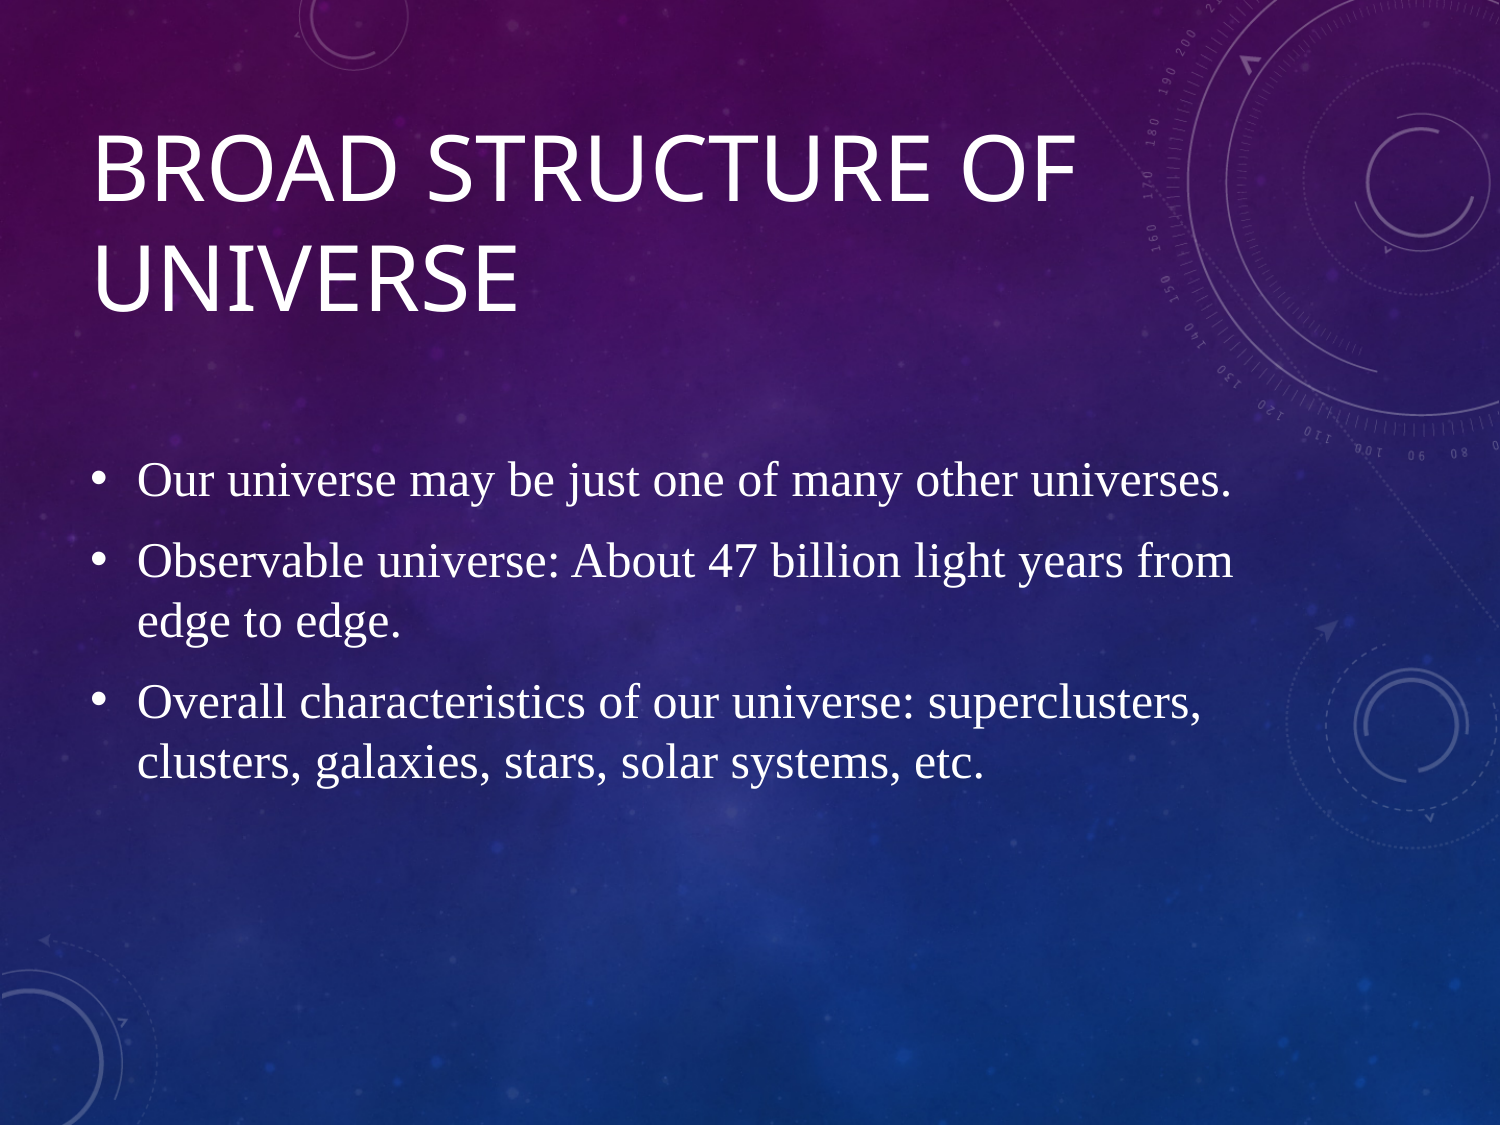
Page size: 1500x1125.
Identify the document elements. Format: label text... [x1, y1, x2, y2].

list Our universe may be just one of many other universes. Observable universe: About 47 billion light years from edge to edge. Overall characteristics of our universe: superclusters, clusters, galaxies, stars, solar systems, etc. [75, 351, 1350, 950]
picture [0, 0, 1500, 1125]
title Broad Structure of Universe [75, 99, 1350, 339]
